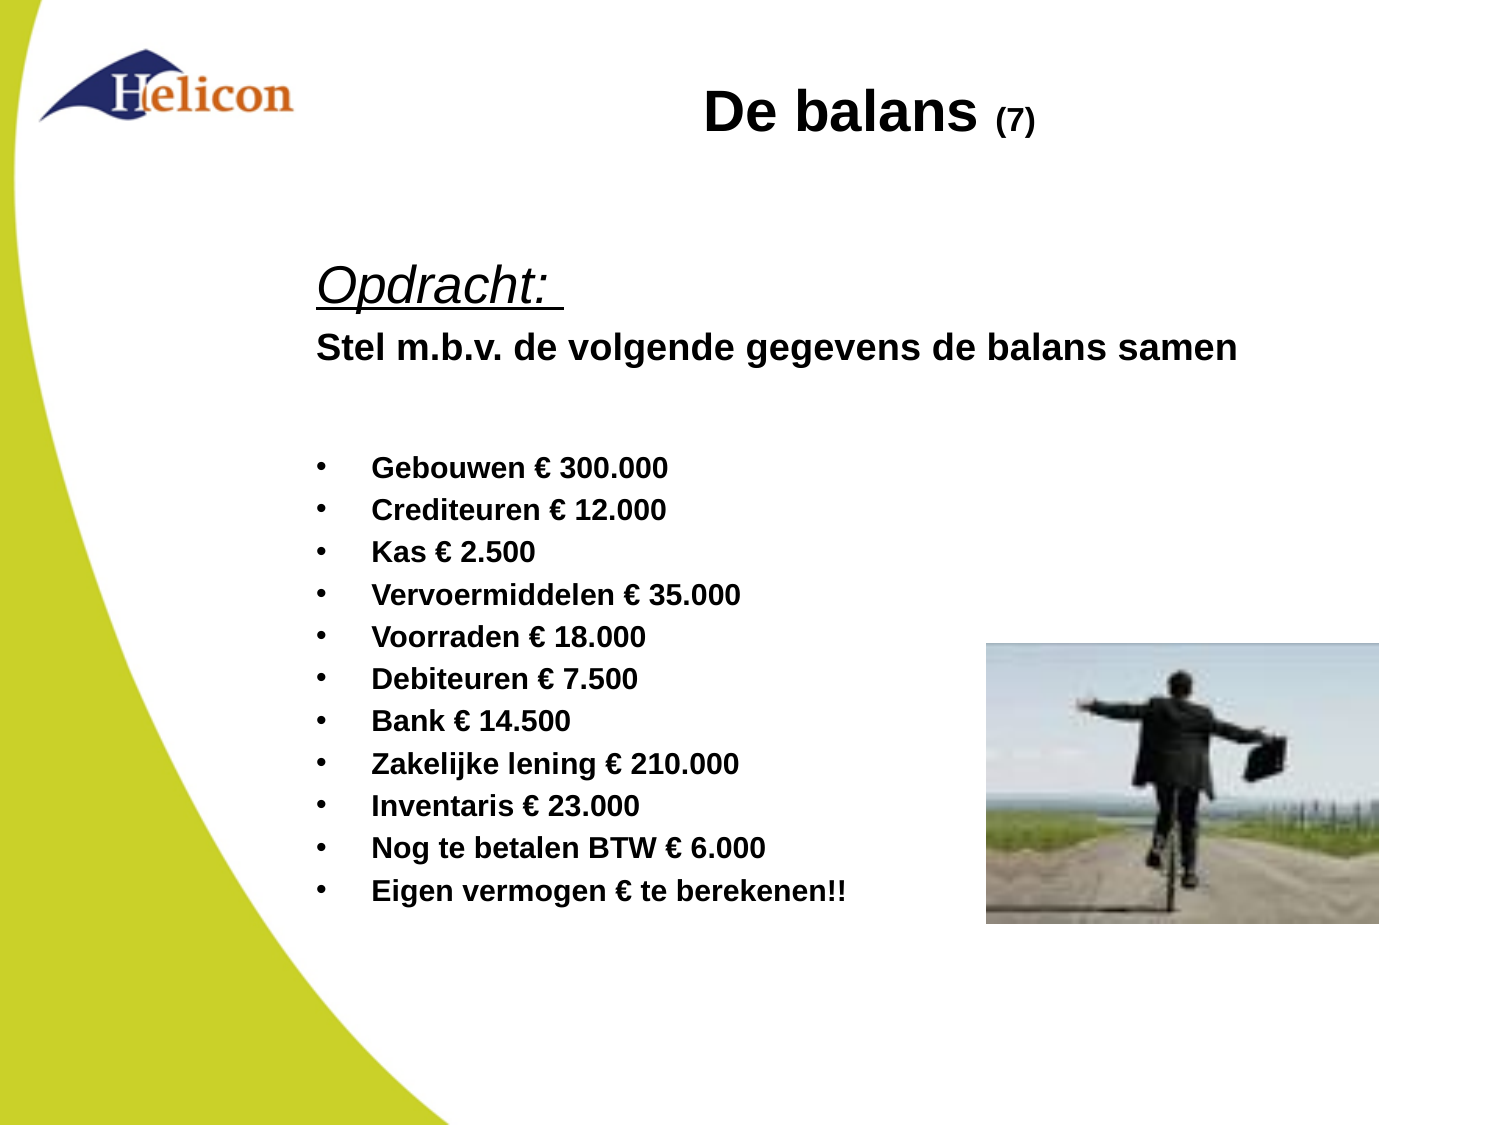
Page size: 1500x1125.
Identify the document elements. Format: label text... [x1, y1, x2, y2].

list Opdracht: Stel m.b.v. de volgende gegevens de balans samen Gebouwen € 300.000 Crediteuren € 12.000 Kas € 2.500 Vervoermiddelen € 35.000 Voorraden € 18.000 Debiteuren € 7.500 Bank € 14.500 Zakelijke lening € 210.000 Inventaris € 23.000 Nog te betalen BTW € 6.000 Eigen vermogen € te berekenen!! [301, 243, 1352, 919]
title De balans (7) [324, 54, 1415, 161]
picture [0, 0, 1500, 1125]
